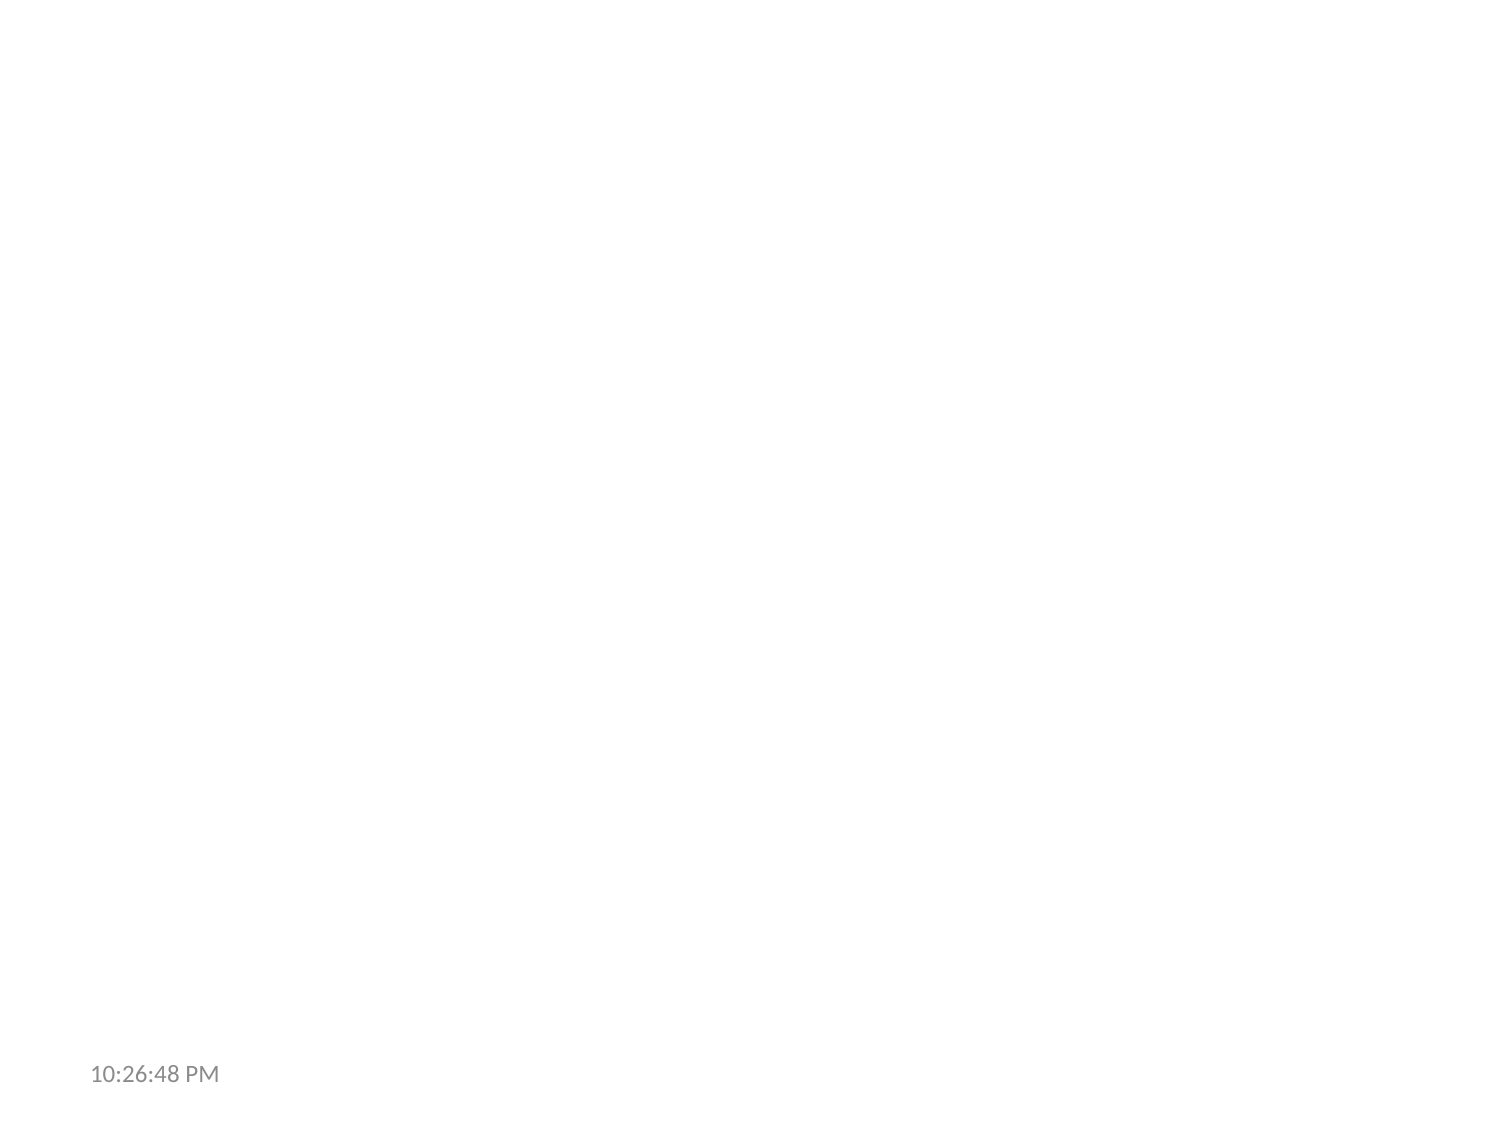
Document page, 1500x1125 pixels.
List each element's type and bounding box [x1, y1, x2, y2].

slide_number [75, 1042, 425, 1103]
